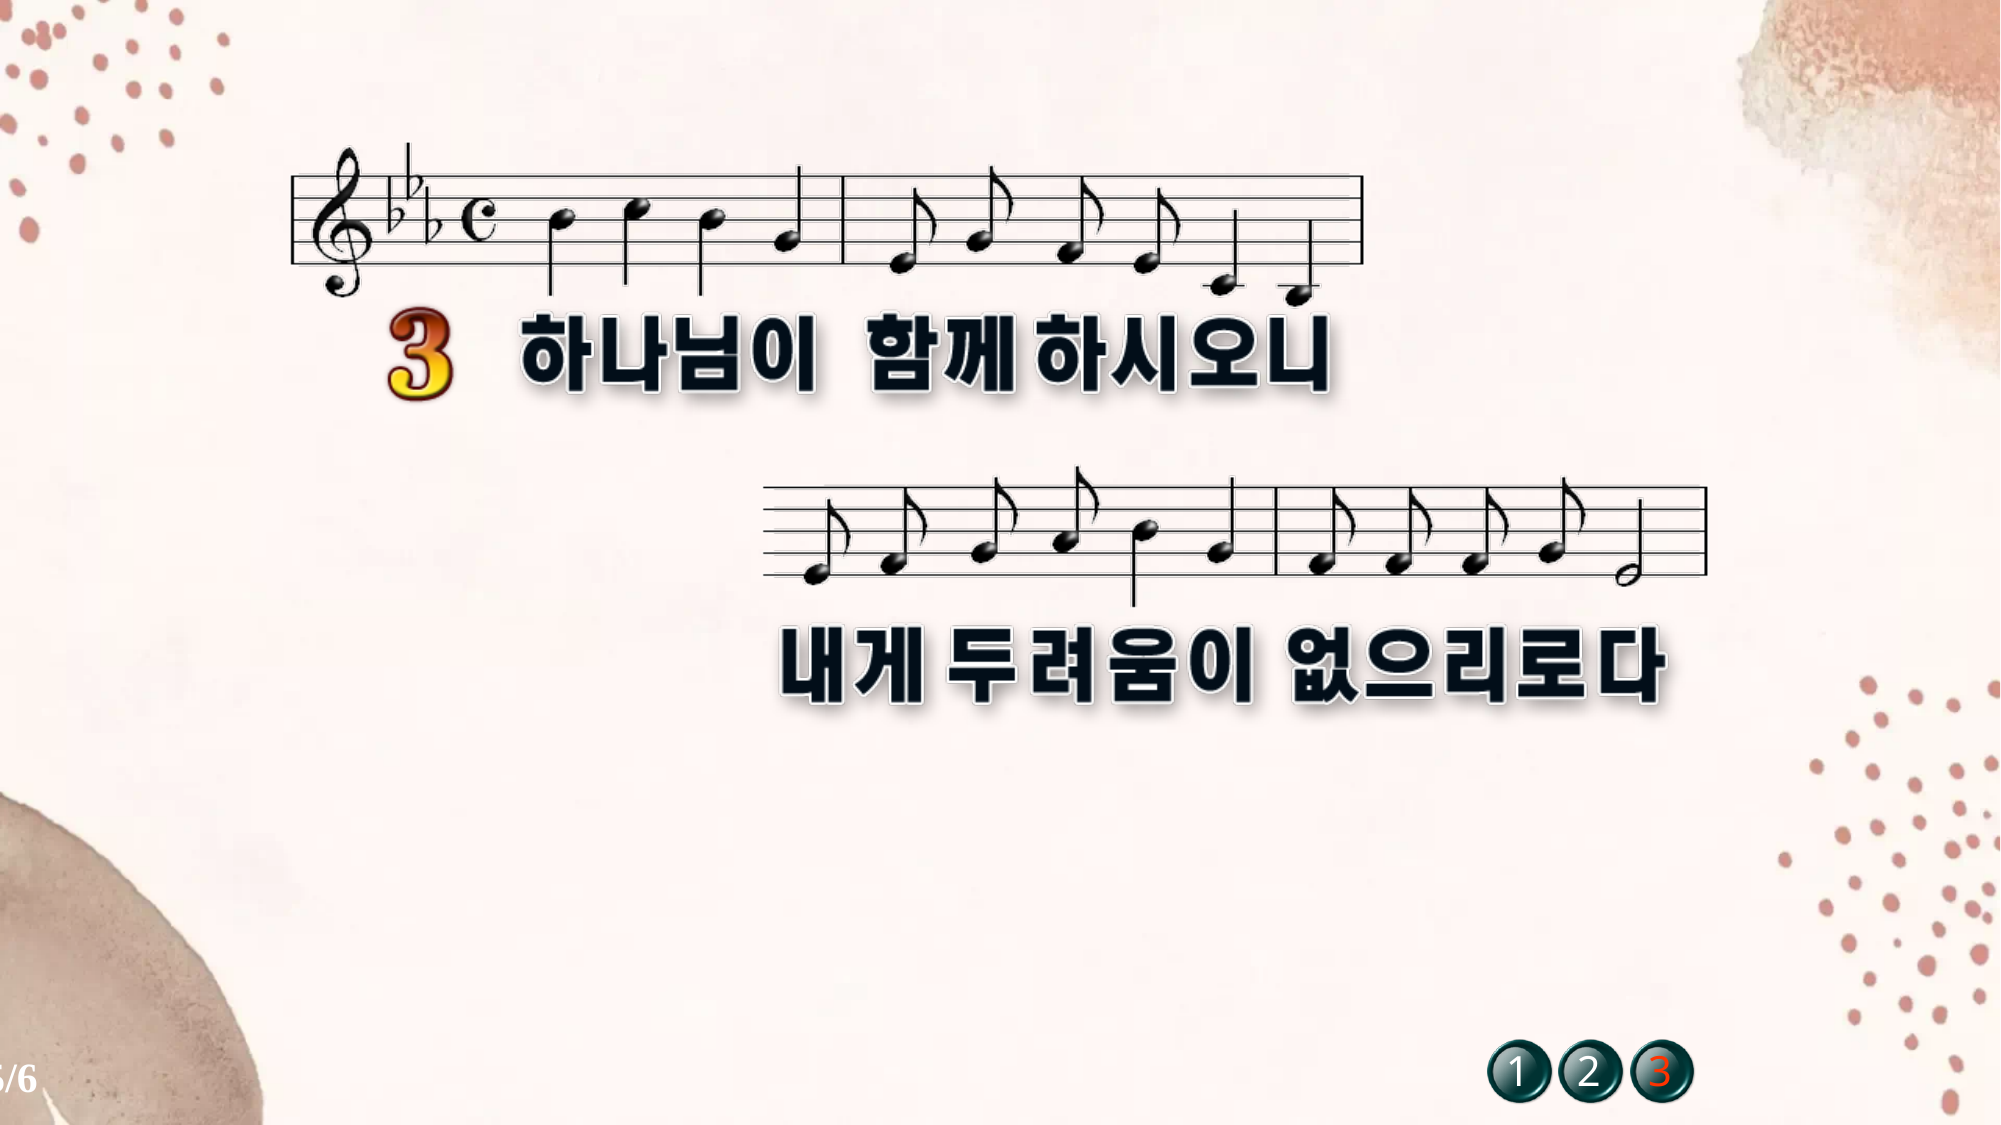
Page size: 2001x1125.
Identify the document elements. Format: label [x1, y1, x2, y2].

text_box [1627, 1035, 1697, 1106]
text_box [1555, 1035, 1626, 1106]
picture [0, 0, 2001, 1125]
text_box [1484, 1035, 1555, 1106]
